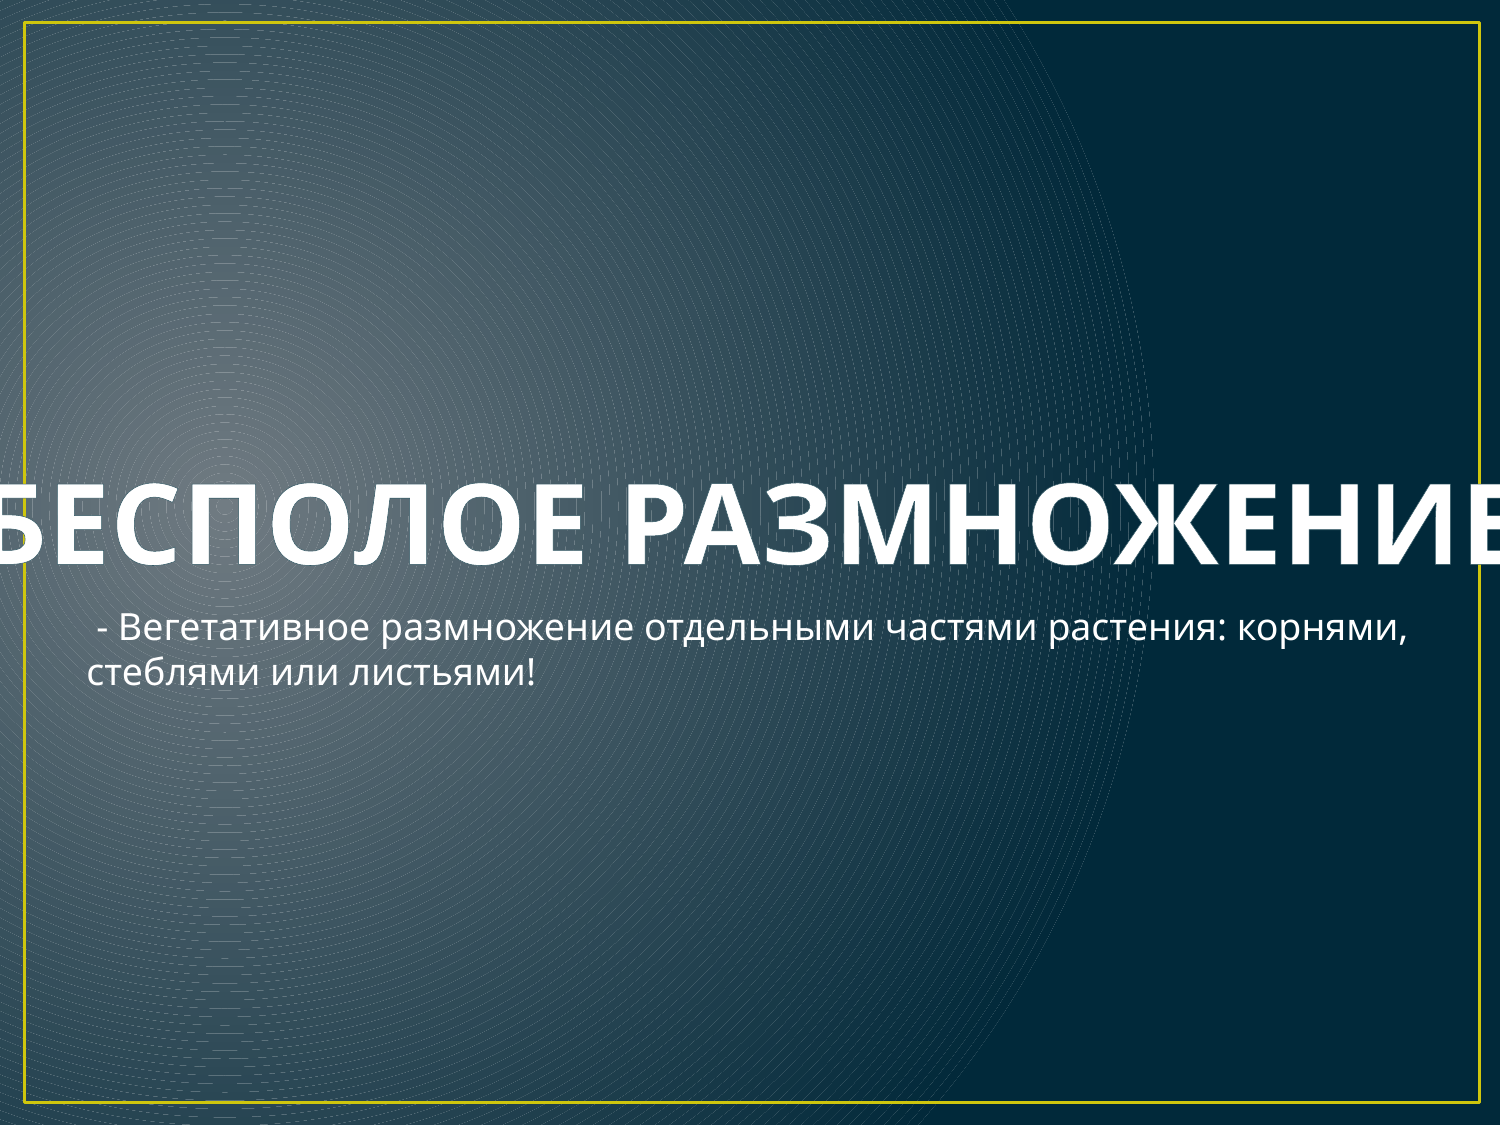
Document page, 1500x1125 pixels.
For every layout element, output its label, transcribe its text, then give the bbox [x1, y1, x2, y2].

title [75, 45, 1425, 233]
list [75, 701, 1425, 1005]
list [75, 262, 1425, 444]
text_box - Вегетативное размножение отдельными частями растения: корнями, стеблями или листьями! [71, 595, 1429, 701]
text_box БЕСПОЛОЕ РАЗМНОЖЕНИЕ [0, 444, 1500, 595]
